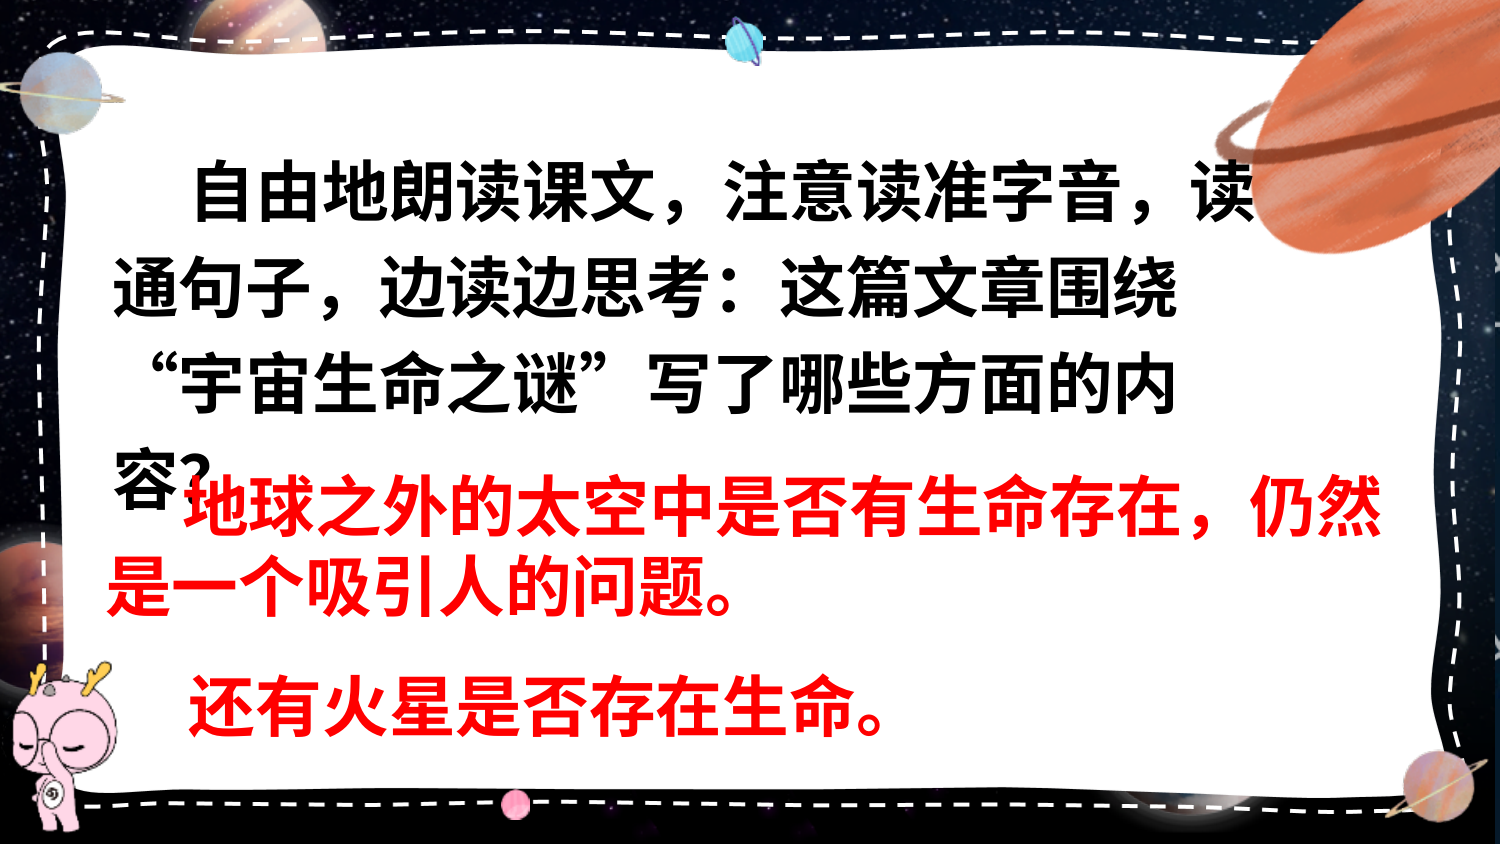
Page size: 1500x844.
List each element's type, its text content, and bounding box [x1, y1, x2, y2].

text_box 还有火星是否存在生命。 [97, 657, 994, 752]
text_box 地球之外的太空中是否有生命存在，仍然是一个吸引人的问题。 [90, 457, 1399, 632]
picture [0, 0, 1500, 844]
text_box 自由地朗读课文，注意读准字音，读通句子，边读边思考：这篇文章围绕“宇宙生命之谜”写了哪些方面的内容？ [97, 126, 1298, 457]
